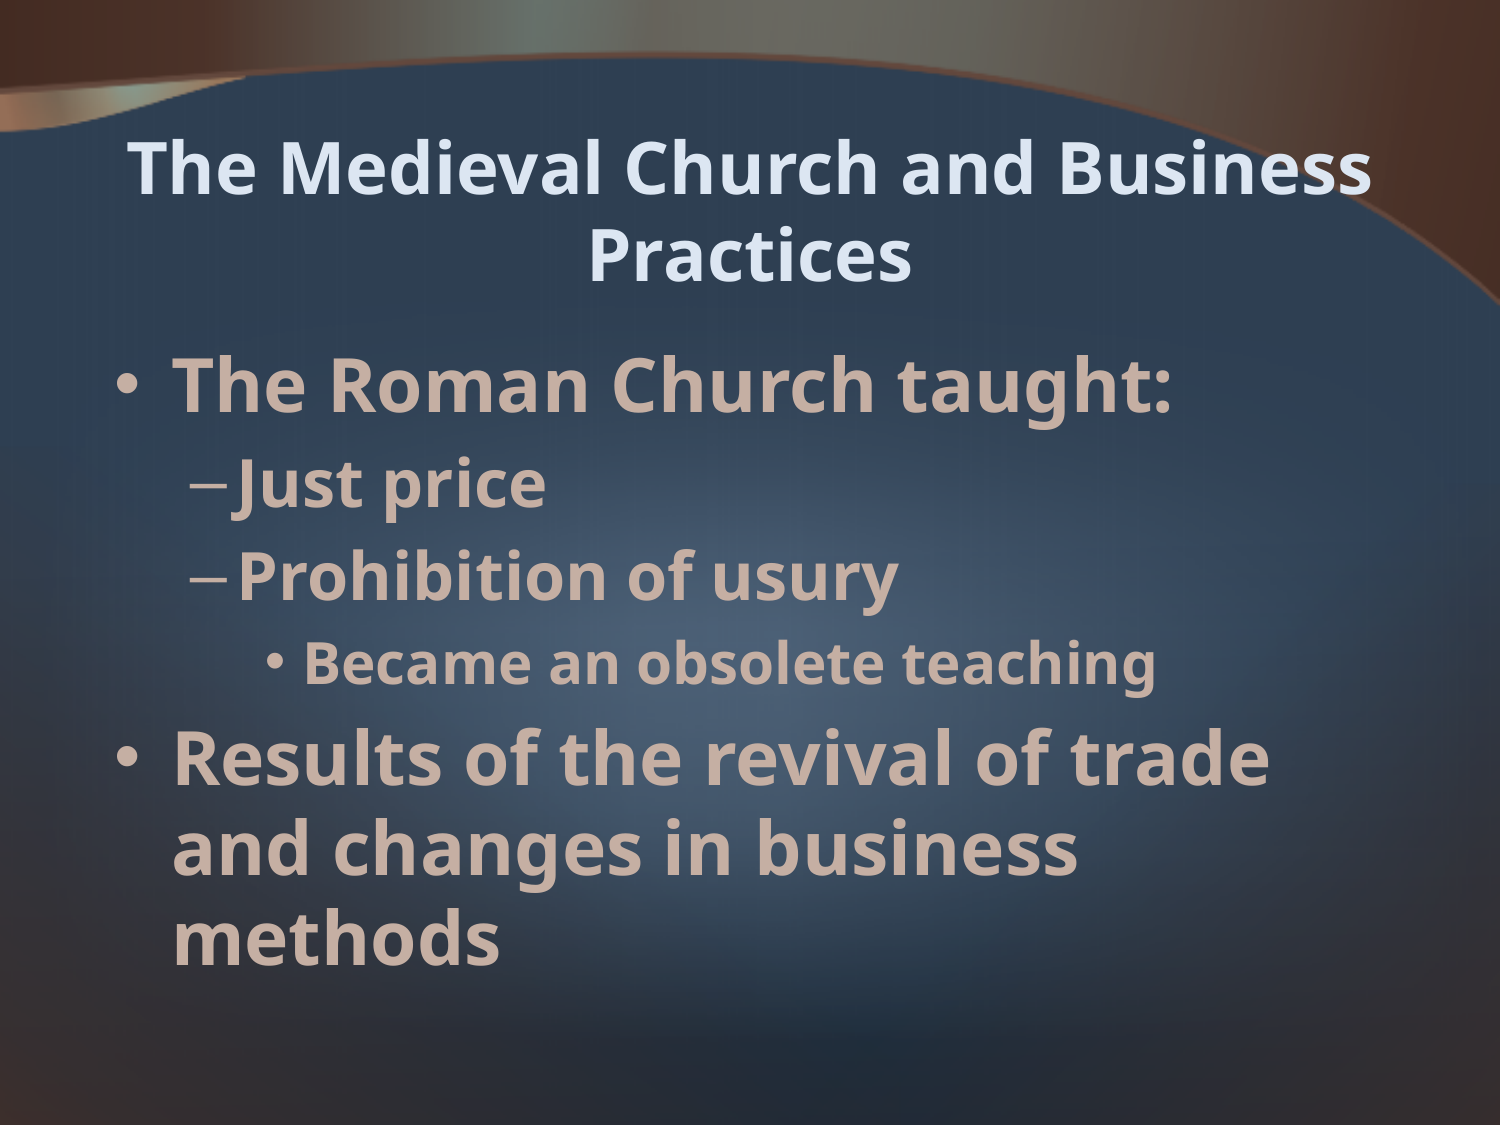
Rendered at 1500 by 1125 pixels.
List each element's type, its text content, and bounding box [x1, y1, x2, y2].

picture [0, 0, 1500, 1125]
title The Medieval Church and Business Practices [99, 114, 1400, 305]
list The Roman Church taught: Just price Prohibition of usury Became an obsolete teaching Results of the revival of trade and changes in business methods [99, 329, 1401, 1073]
